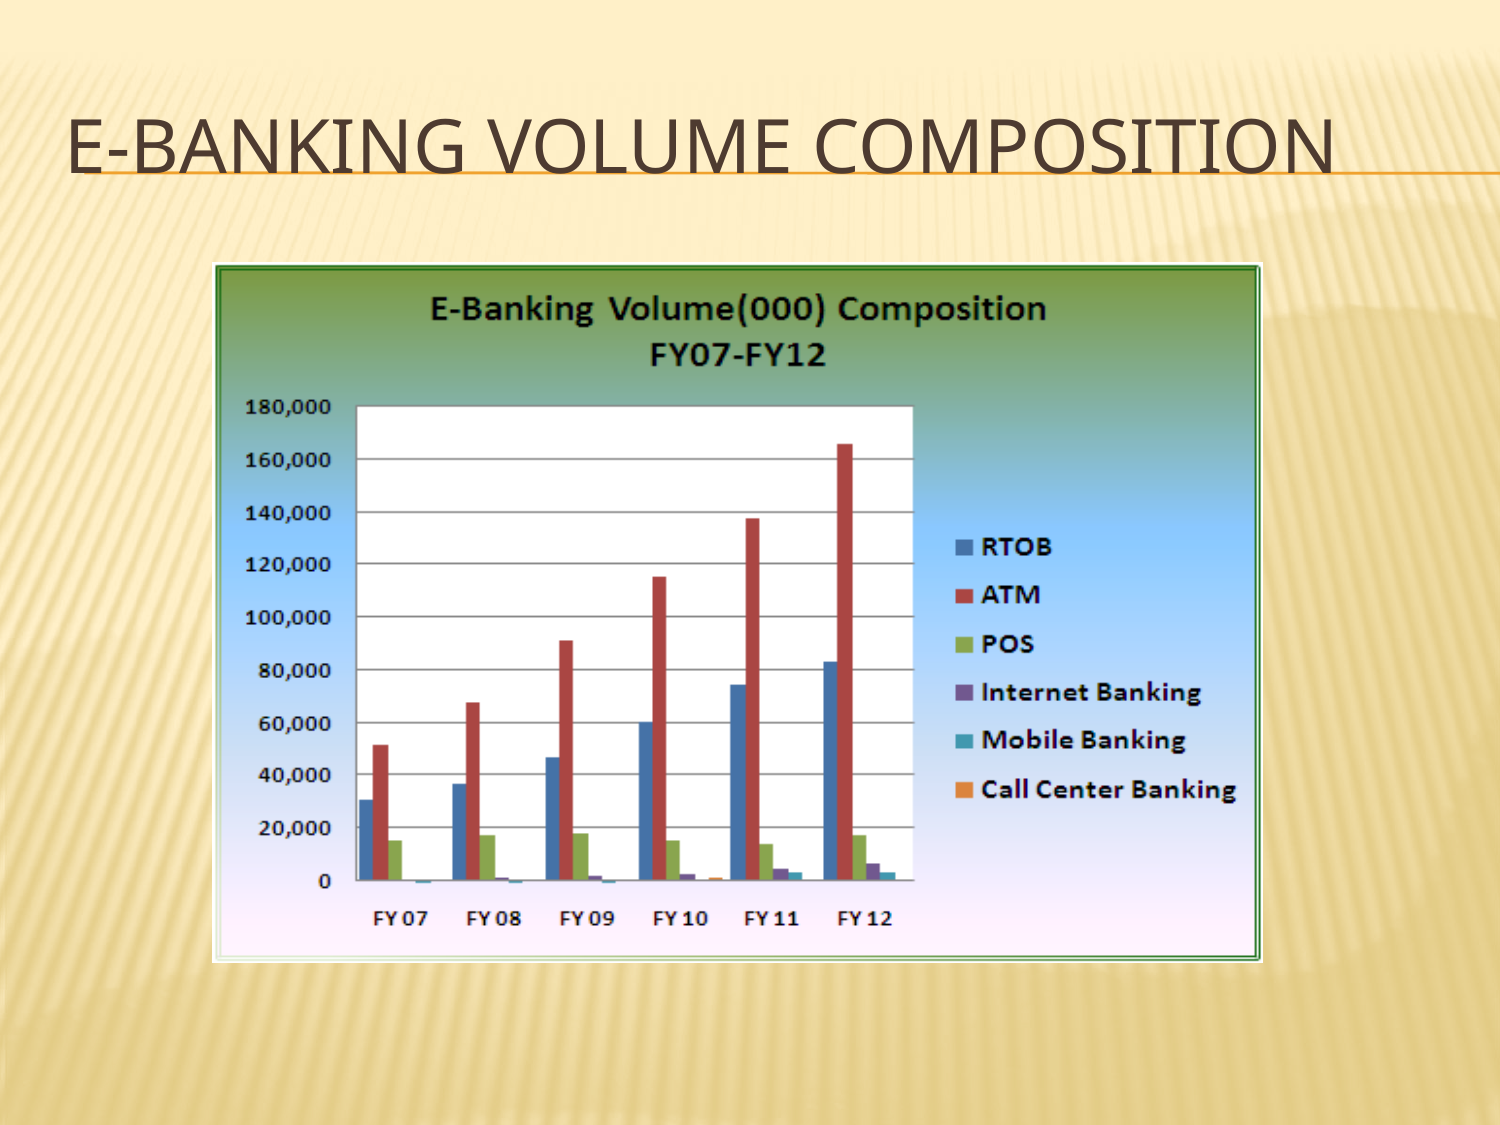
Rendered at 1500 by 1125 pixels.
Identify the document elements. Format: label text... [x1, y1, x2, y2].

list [212, 262, 1263, 963]
title E-banking Volume composition [50, 75, 1475, 213]
